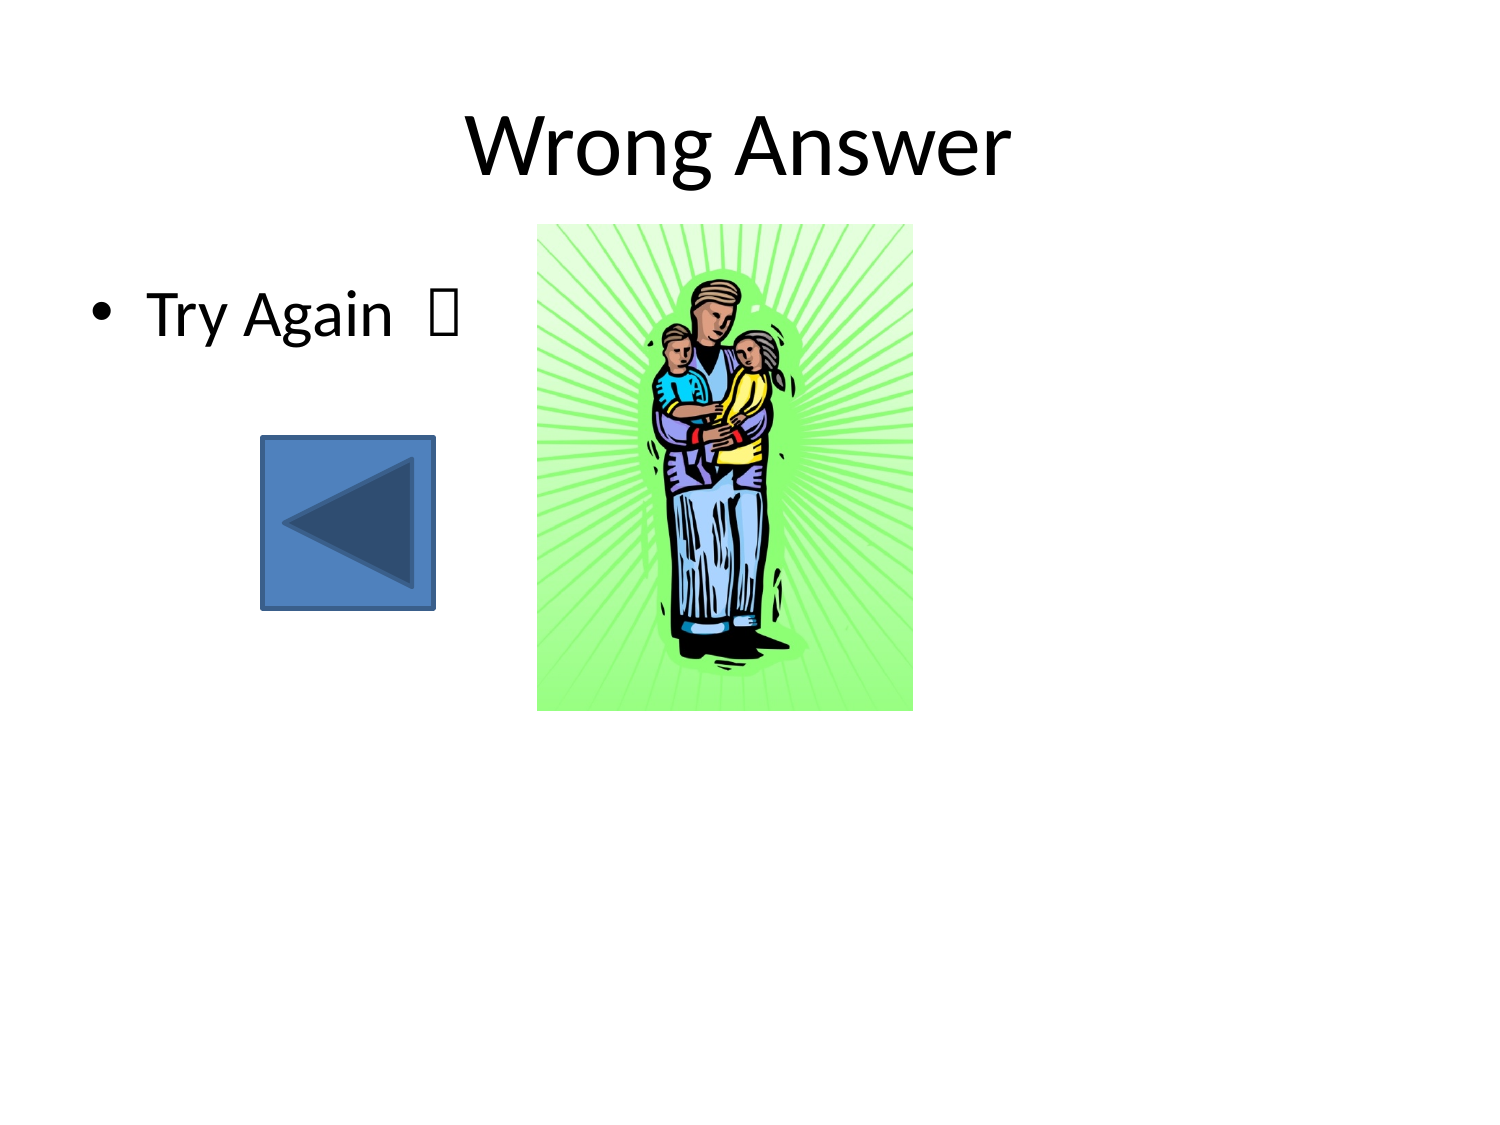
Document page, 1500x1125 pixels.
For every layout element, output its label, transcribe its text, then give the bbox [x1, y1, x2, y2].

text_box [260, 435, 436, 611]
title Wrong Answer [75, 45, 1425, 233]
picture [537, 224, 913, 712]
list Try Again  [75, 262, 1425, 1005]
